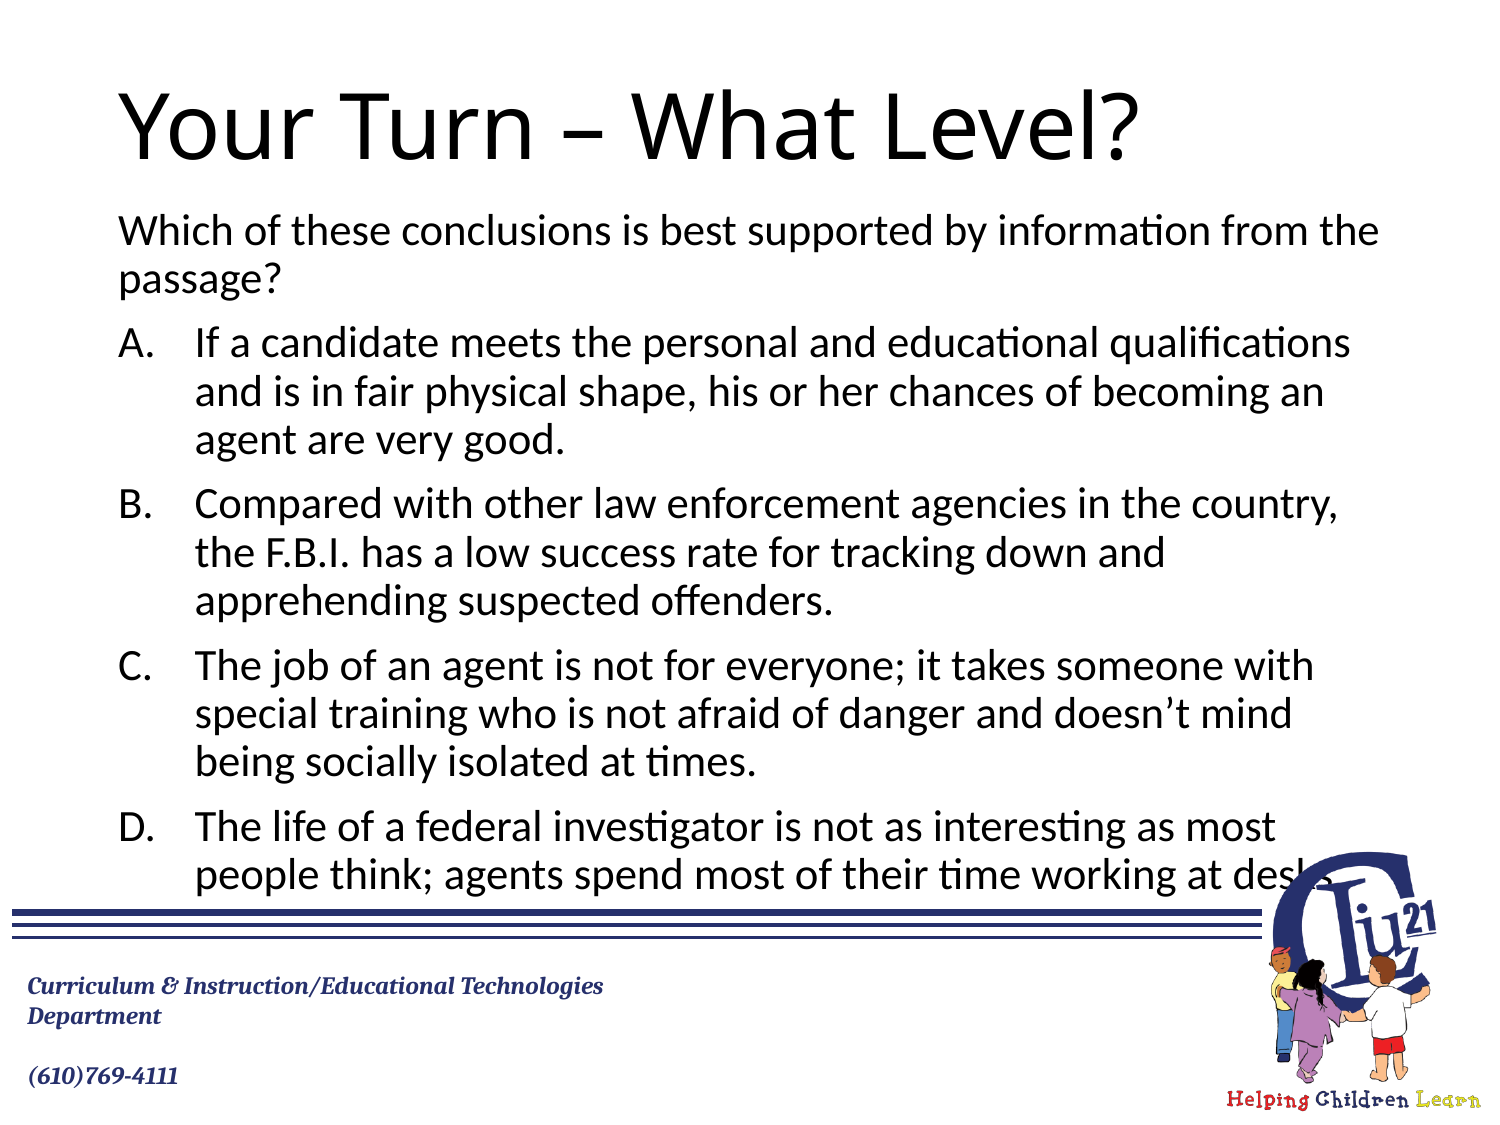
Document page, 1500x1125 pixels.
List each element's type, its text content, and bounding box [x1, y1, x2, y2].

title Your Turn – What Level? [103, 20, 1397, 198]
text_box Curriculum & Instruction/Educational Technologies Department (610)769-4111 [12, 962, 625, 1097]
list Which of these conclusions is best supported by information from the passage? If a candidate meets the personal and educational qualifications and is in fair physical shape, his or her chances of becoming an agent are very good. Compared with other law enforcement agencies in the country, the F.B.I. has a low success rate for tracking down and apprehending suspected offenders. The job of an agent is not for everyone; it takes someone with special training who is not afraid of danger and doesn’t mind being socially isolated at times. The life of a federal investigator is not as interesting as most people think; agents spend most of their time working at desks. [103, 198, 1397, 909]
picture [1209, 837, 1500, 1121]
